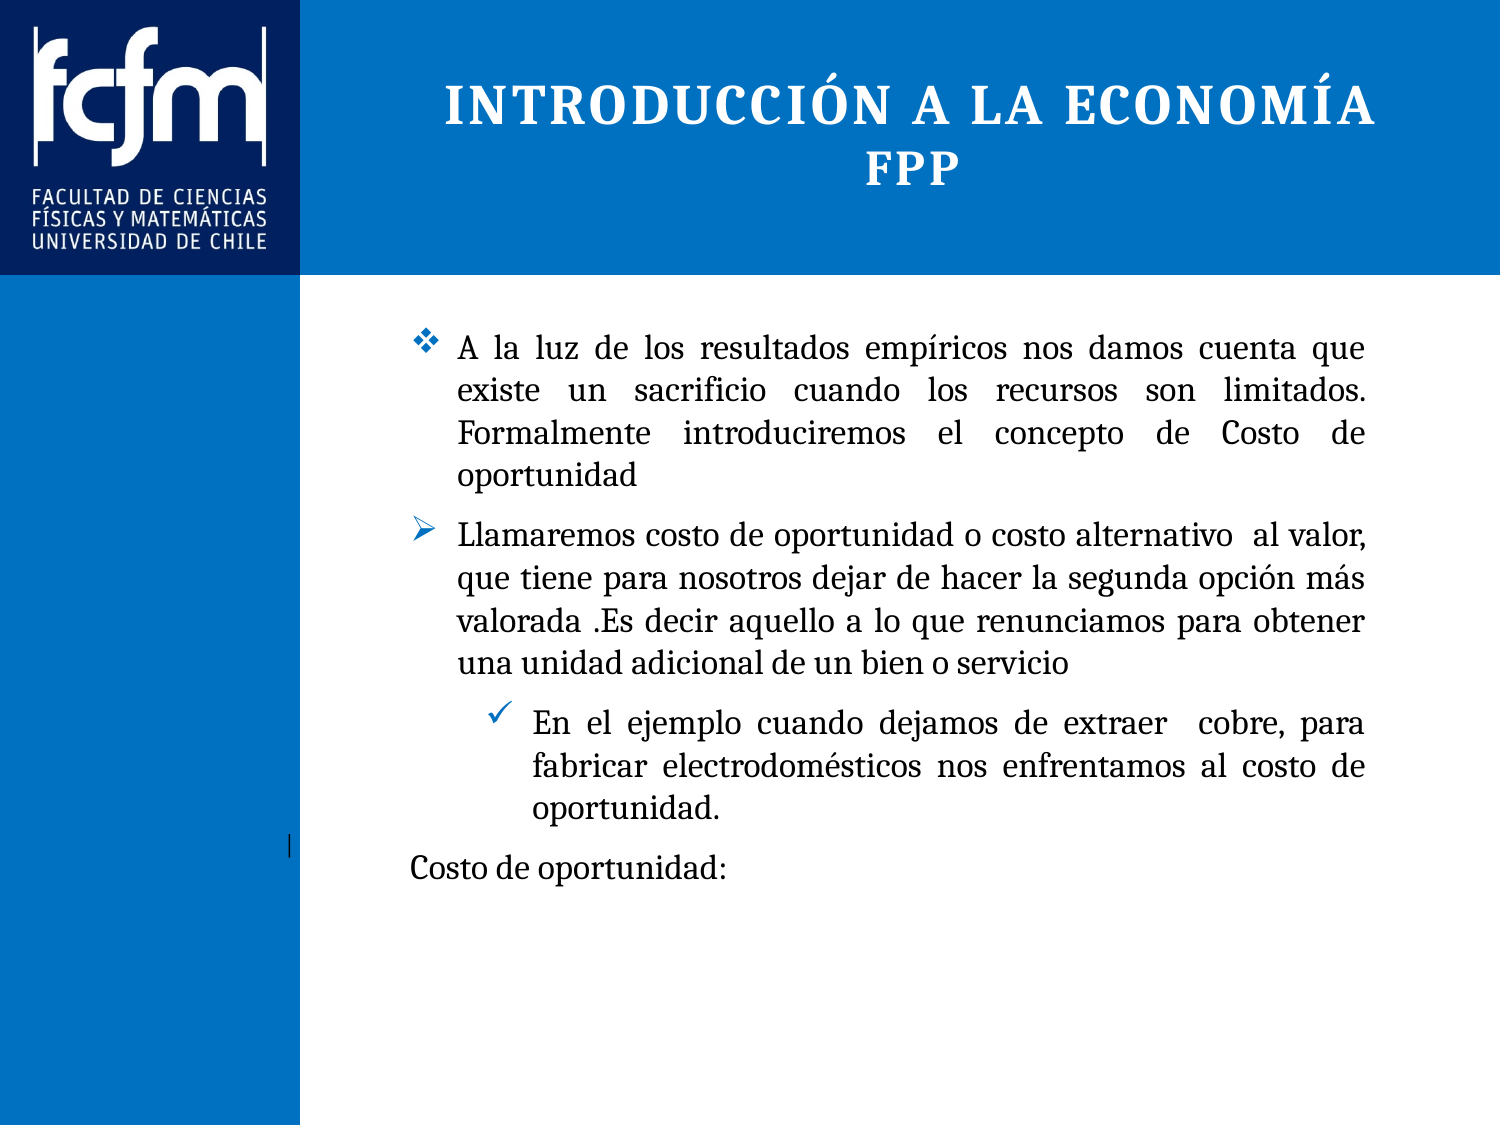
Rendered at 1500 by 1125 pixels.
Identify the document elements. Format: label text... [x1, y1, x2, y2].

picture [29, 18, 272, 254]
title Introducción a la economía FPP [399, 37, 1425, 225]
